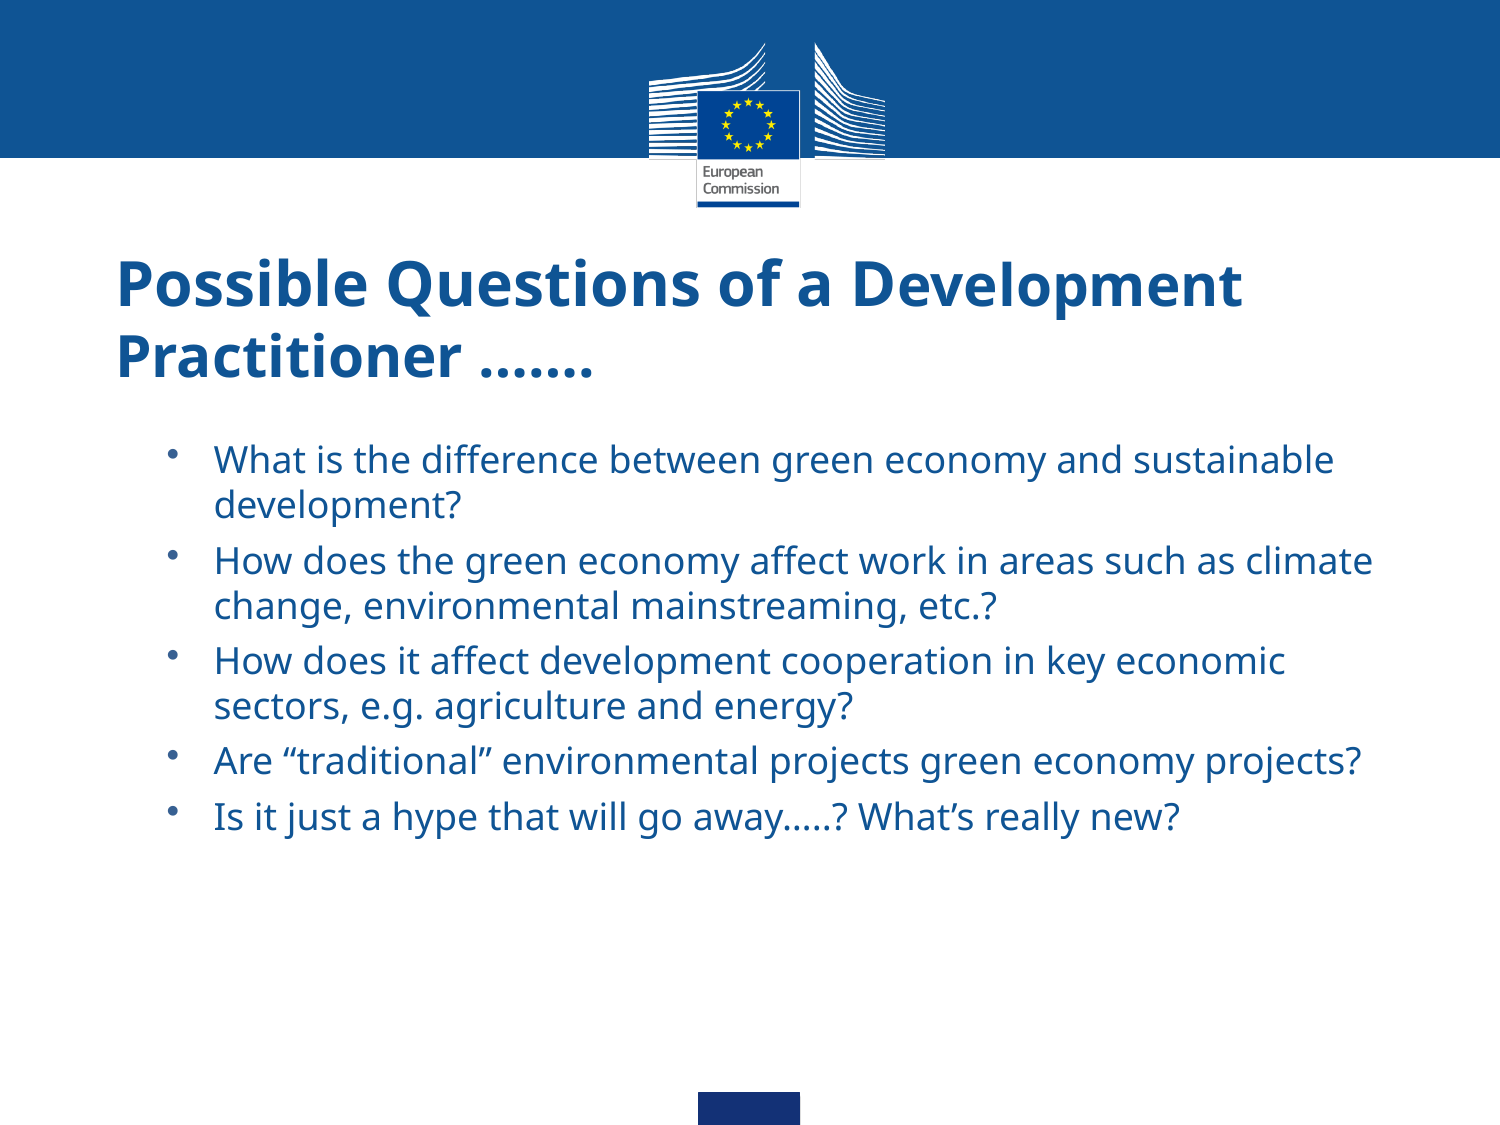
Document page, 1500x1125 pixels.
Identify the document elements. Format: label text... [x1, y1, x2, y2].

picture [649, 42, 885, 172]
title Possible Questions of a Development Practitioner ……. [41, 172, 1412, 386]
list What is the difference between green economy and sustainable development? How does the green economy affect work in areas such as climate change, environmental mainstreaming, etc.? How does it affect development cooperation in key economic sectors, e.g. agriculture and energy? Are “traditional” environmental projects green economy projects? Is it just a hype that will go away…..? What’s really new? [76, 373, 1427, 1024]
